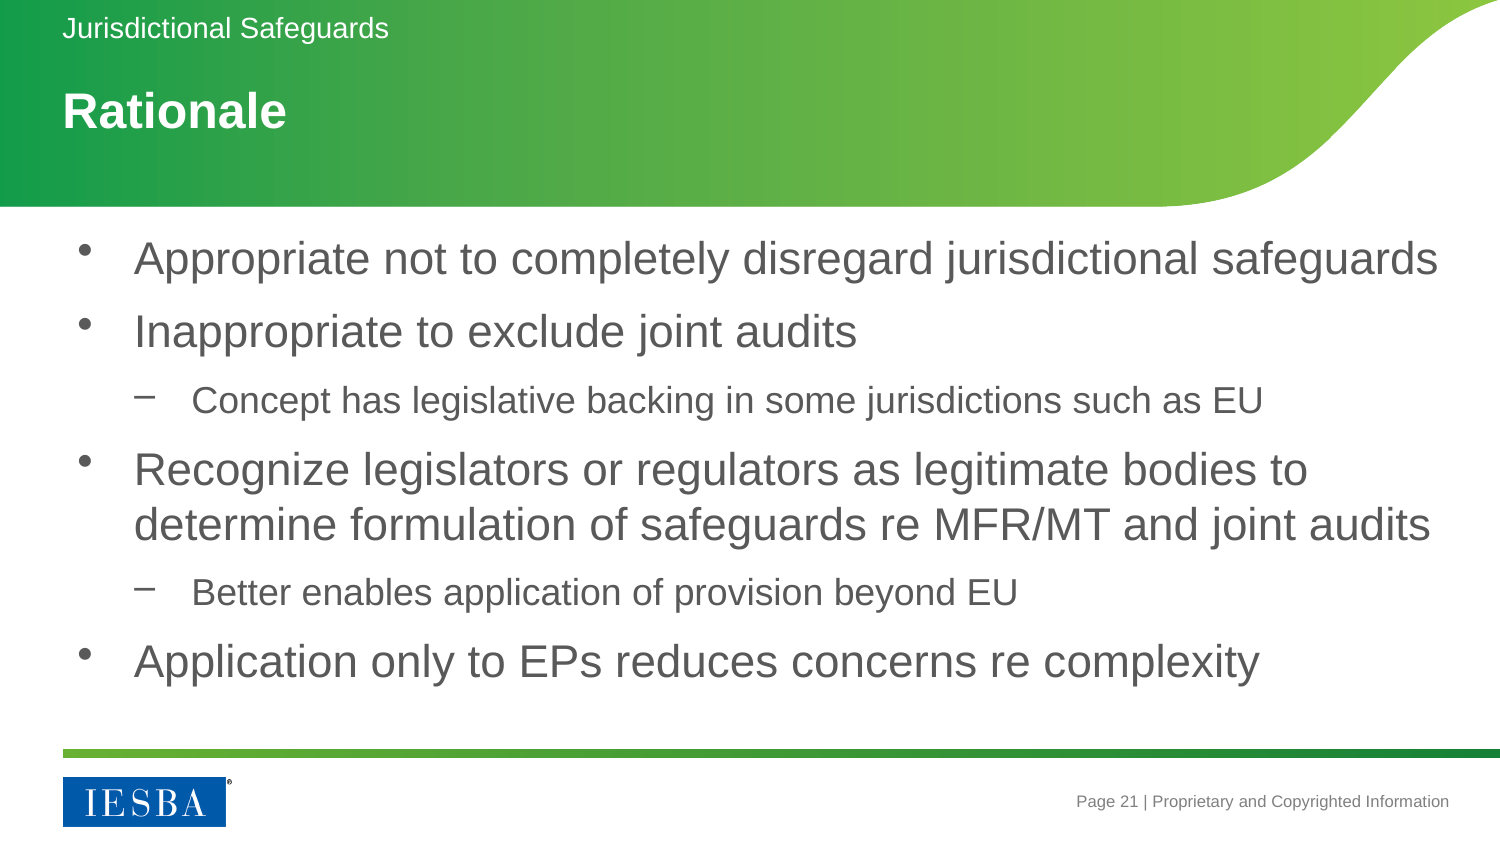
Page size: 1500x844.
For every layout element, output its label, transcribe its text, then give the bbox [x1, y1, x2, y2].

subtitle Jurisdictional Safeguards [62, 9, 500, 38]
list Appropriate not to completely disregard jurisdictional safeguards Inappropriate to exclude joint audits Concept has legislative backing in some jurisdictions such as EU Recognize legislators or regulators as legitimate bodies to determine formulation of safeguards re MFR/MT and joint audits Better enables application of provision beyond EU Application only to EPs reduces concerns re complexity [62, 220, 1475, 747]
picture [63, 777, 232, 827]
picture [0, 0, 1500, 207]
title Rationale [62, 75, 1300, 142]
